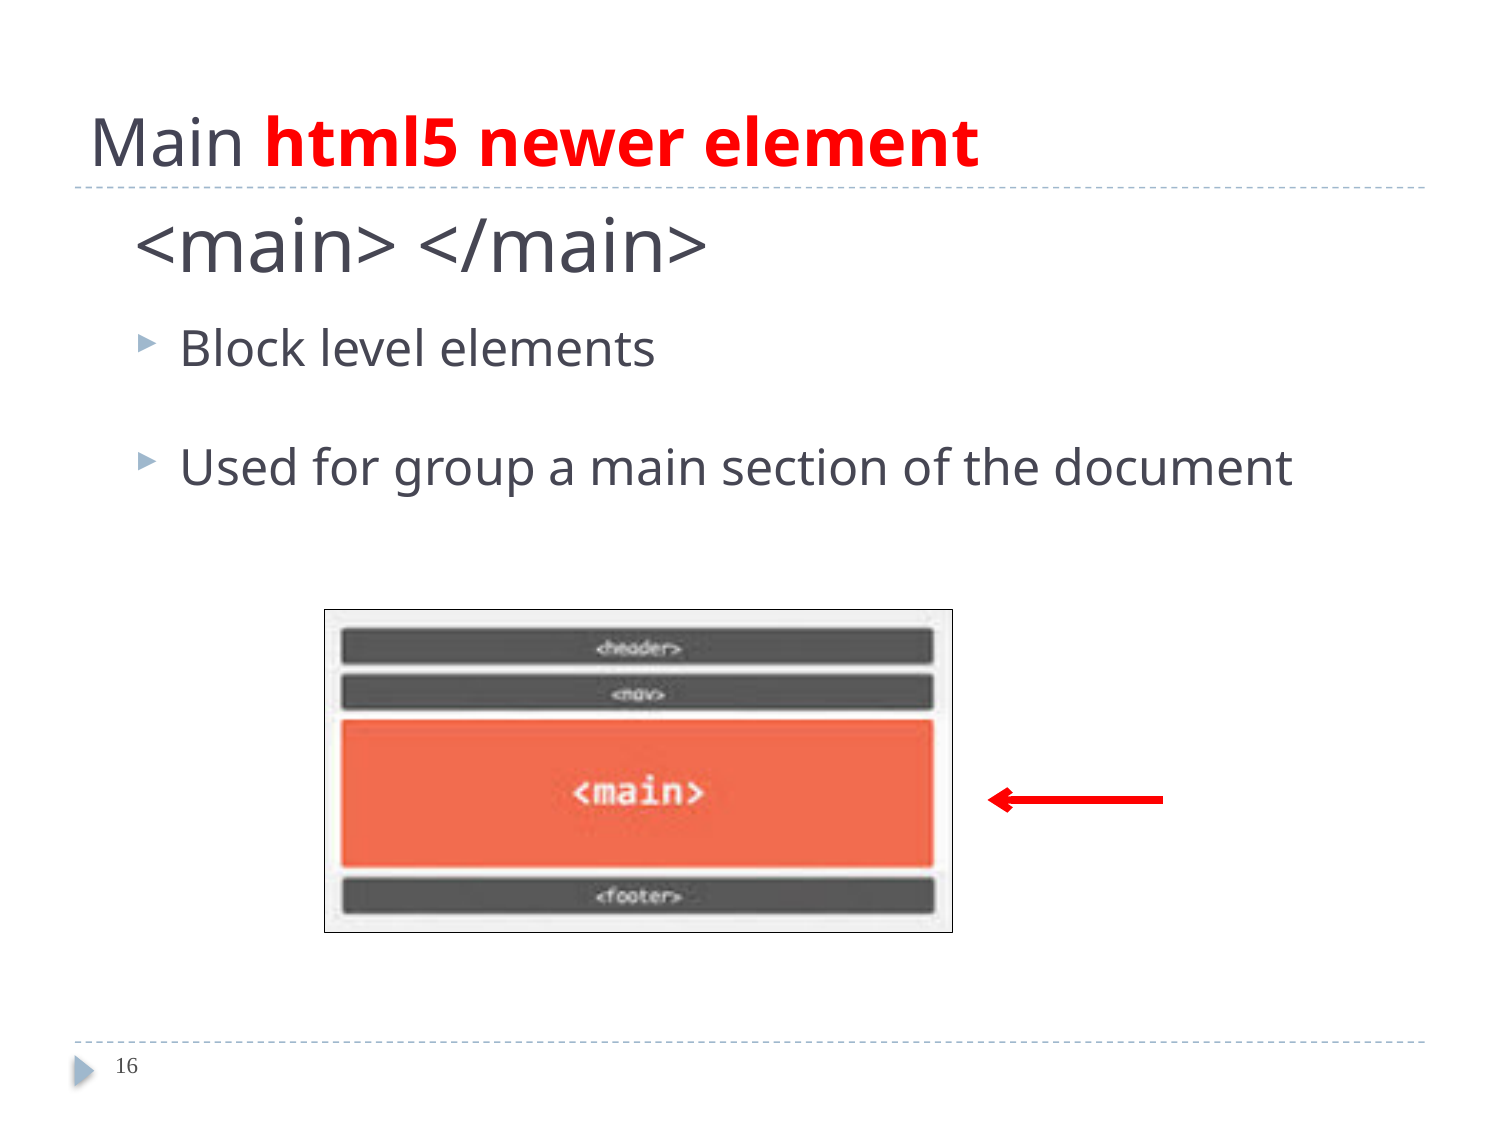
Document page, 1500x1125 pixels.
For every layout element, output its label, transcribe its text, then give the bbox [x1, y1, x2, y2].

slide_number 16 [100, 1042, 426, 1103]
list <main> </main> Block level elements Used for group a main section of the document [75, 200, 1425, 1010]
picture [324, 609, 952, 933]
title Main html5 newer element [75, 24, 1425, 188]
